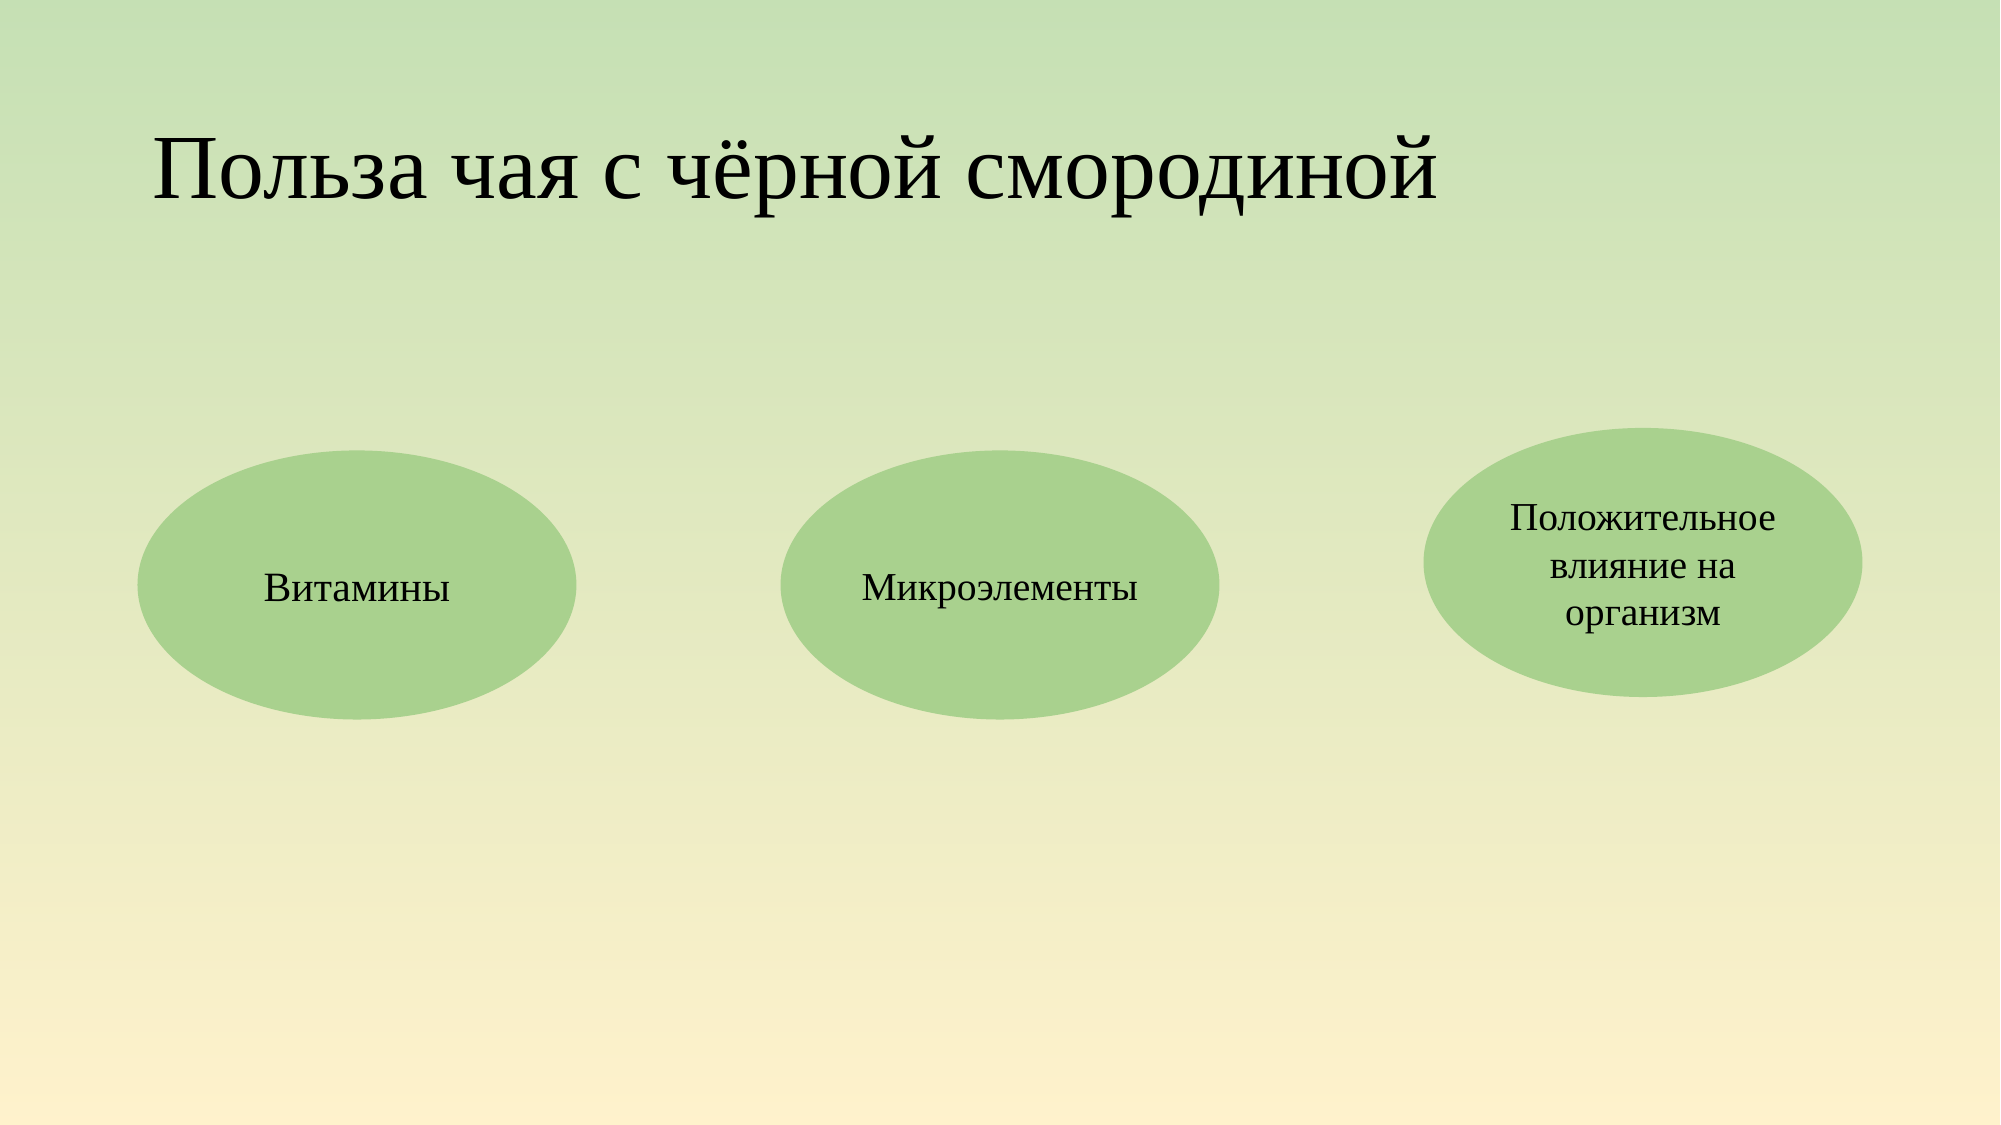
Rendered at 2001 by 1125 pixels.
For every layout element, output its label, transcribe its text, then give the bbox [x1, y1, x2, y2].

text_box Витамины [136, 449, 578, 721]
text_box Микроэлементы [779, 449, 1221, 721]
text_box Положительное влияние на организм [1422, 426, 1864, 699]
title Польза чая с чёрной смородиной [137, 59, 1863, 278]
